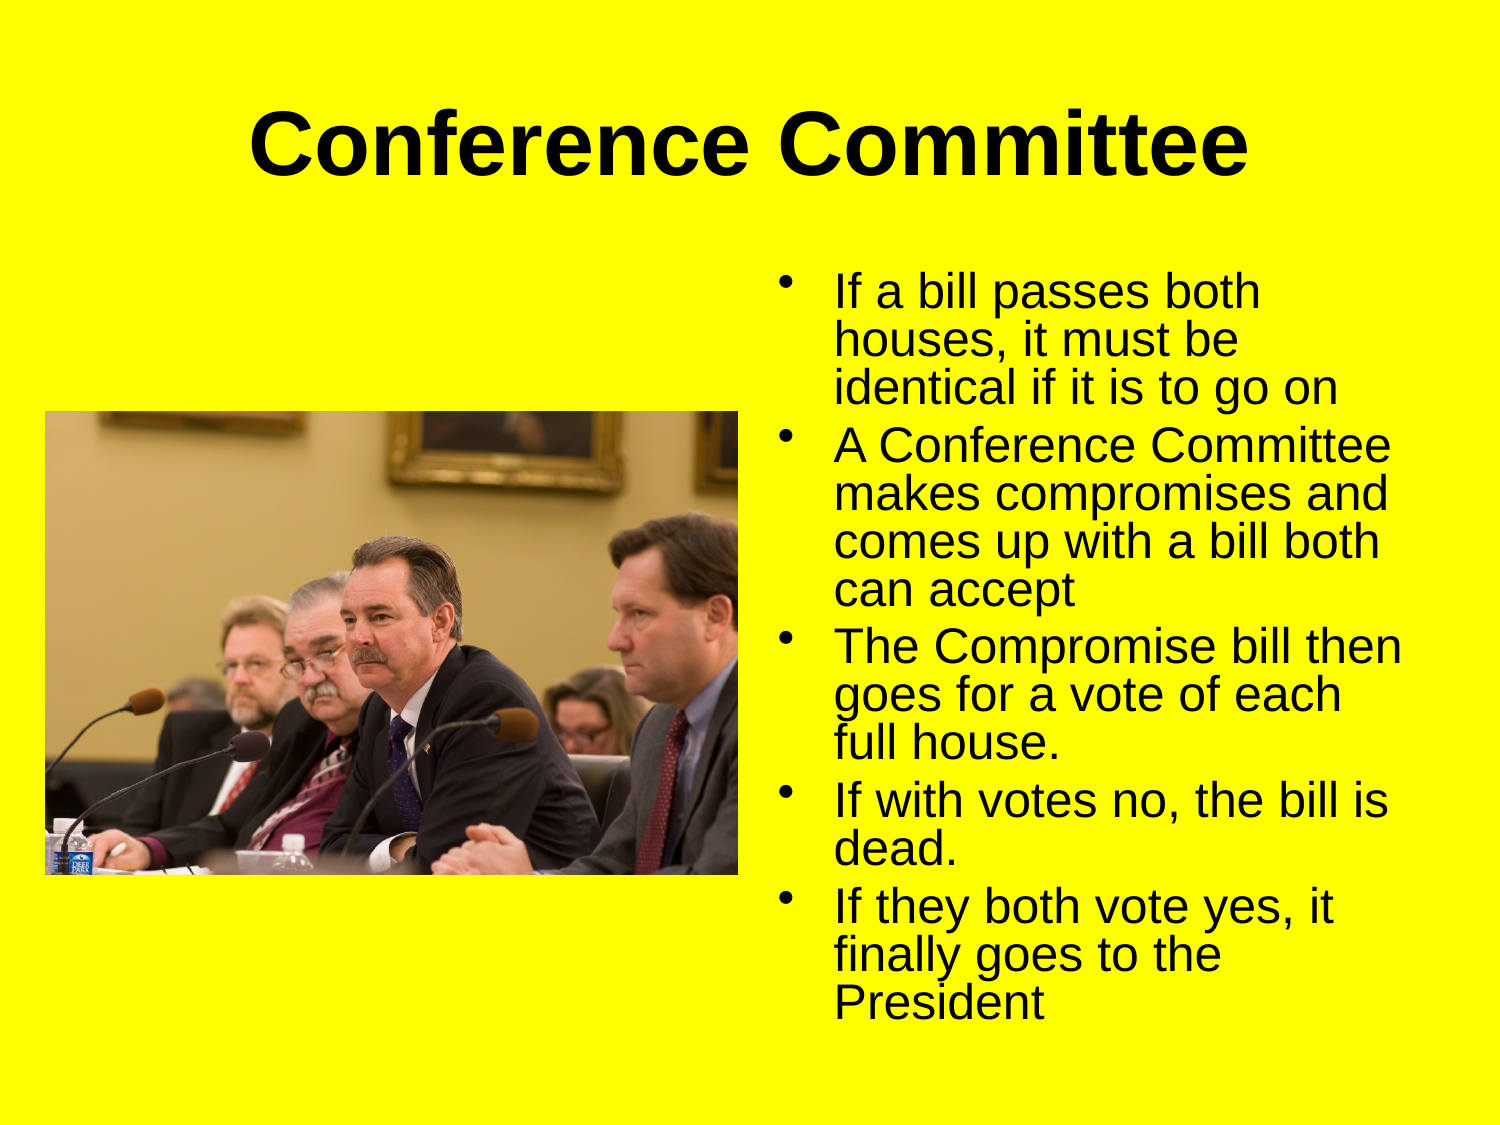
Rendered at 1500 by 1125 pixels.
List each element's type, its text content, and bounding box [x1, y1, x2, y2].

title Conference Committee [75, 45, 1425, 233]
list If a bill passes both houses, it must be identical if it is to go on A Conference Committee makes compromises and comes up with a bill both can accept The Compromise bill then goes for a vote of each full house. If with votes no, the bill is dead. If they both vote yes, it finally goes to the President [762, 262, 1425, 1125]
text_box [45, 411, 738, 876]
